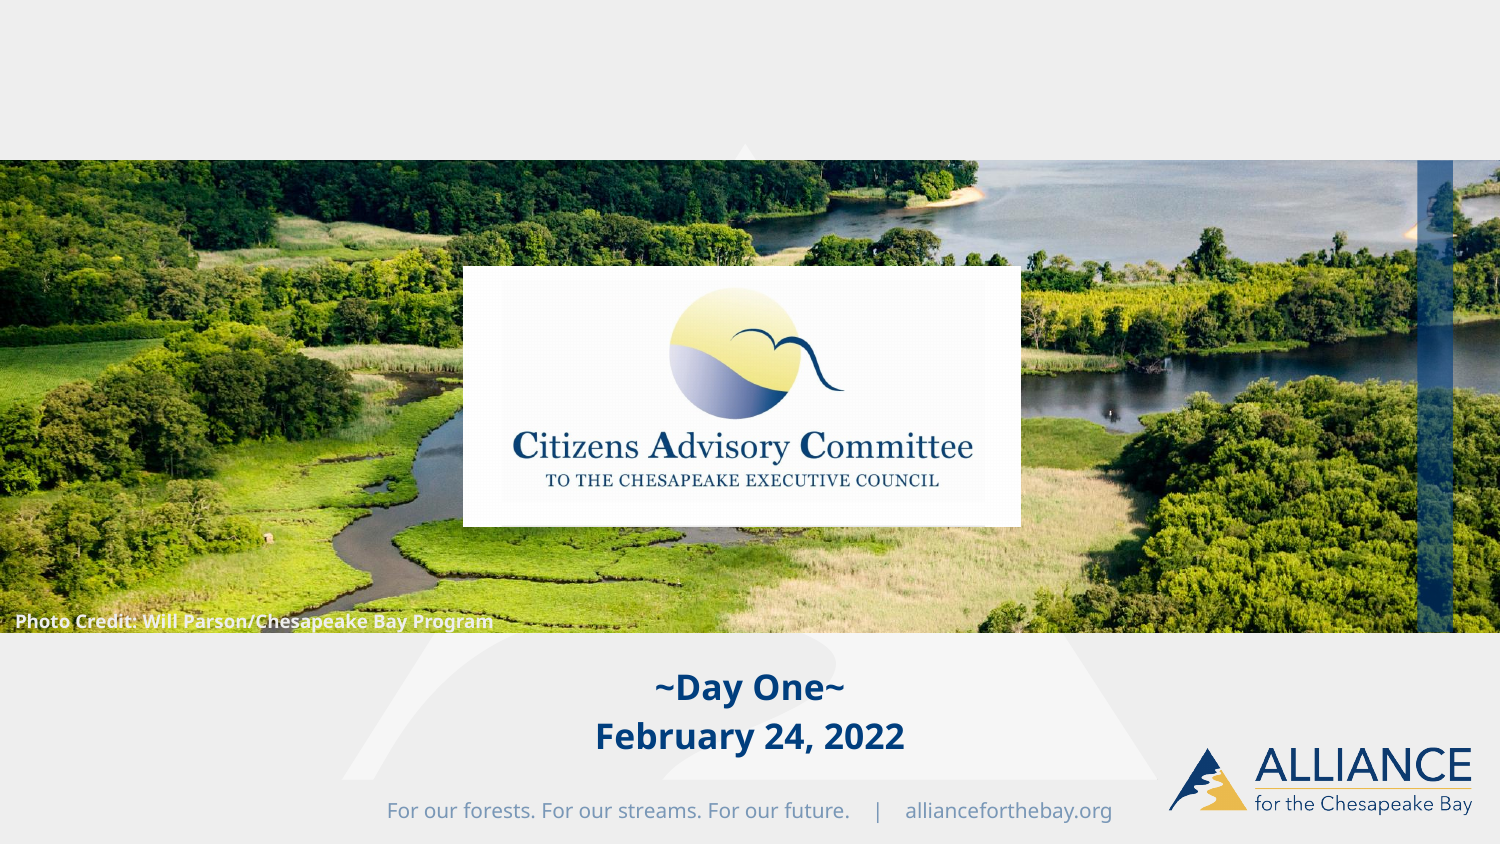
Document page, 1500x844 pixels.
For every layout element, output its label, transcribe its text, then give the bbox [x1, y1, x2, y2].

picture [1147, 730, 1489, 832]
text_box ~Day One~ February 24, 2022 [7, 640, 1493, 764]
picture [0, 160, 1500, 633]
